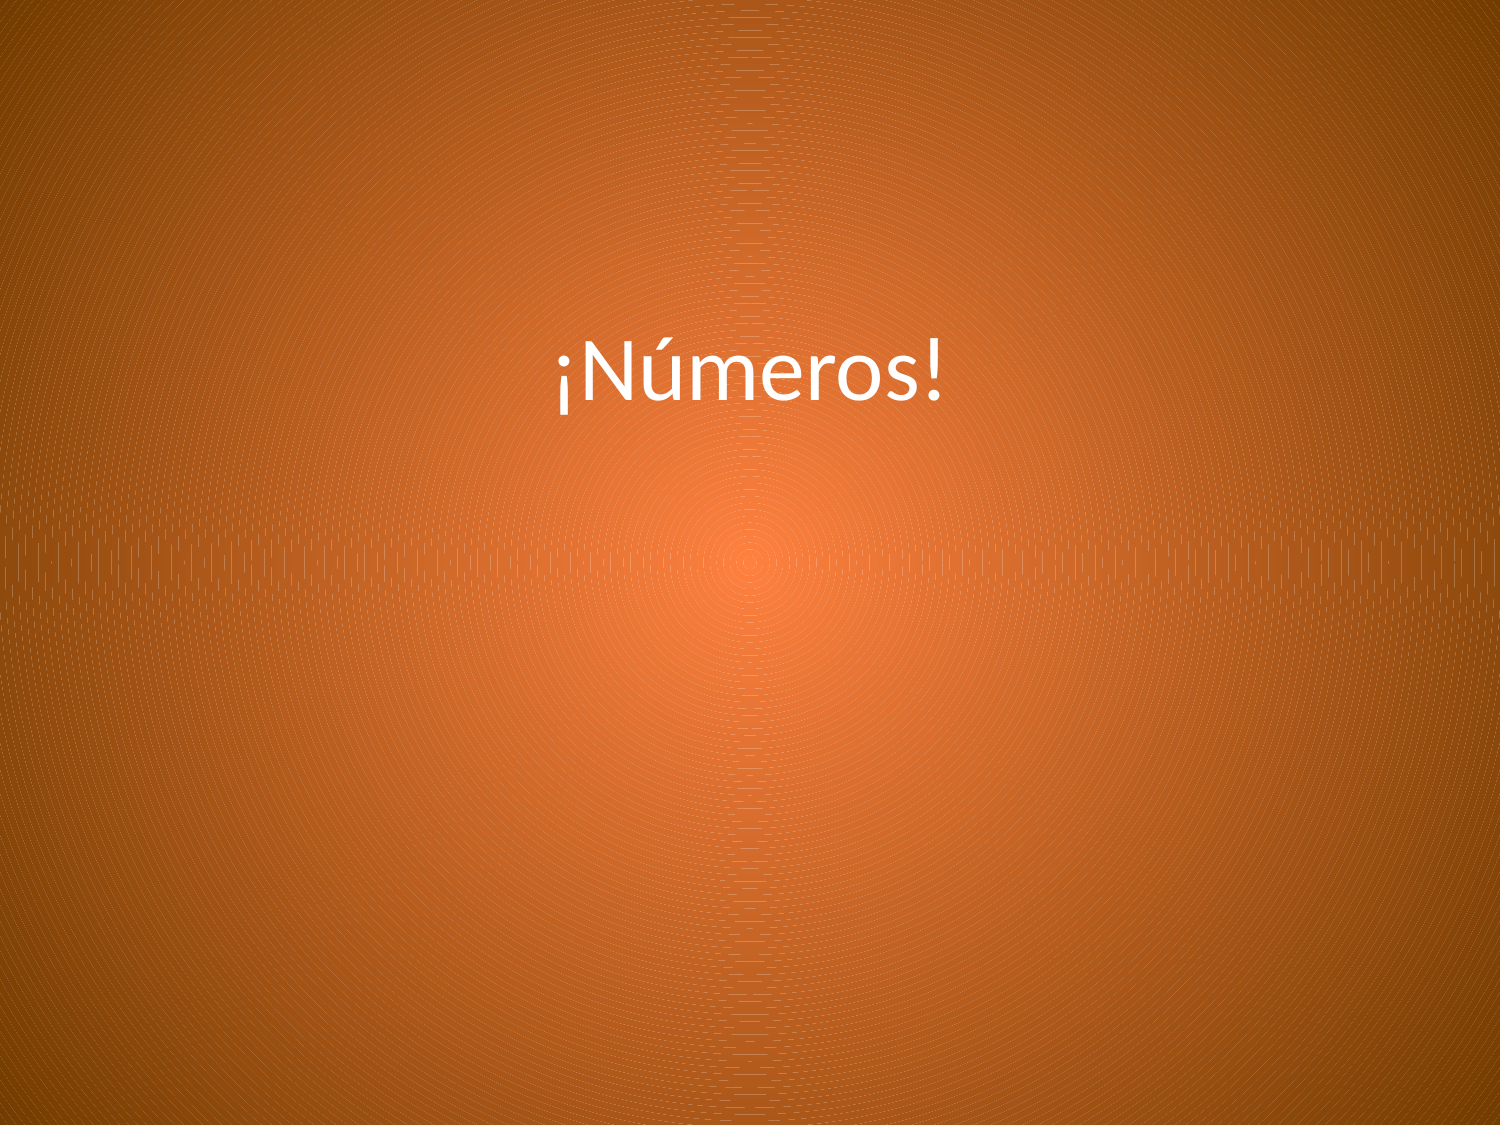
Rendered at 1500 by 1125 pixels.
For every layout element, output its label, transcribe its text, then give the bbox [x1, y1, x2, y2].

title ¡Números! [75, 45, 1425, 683]
